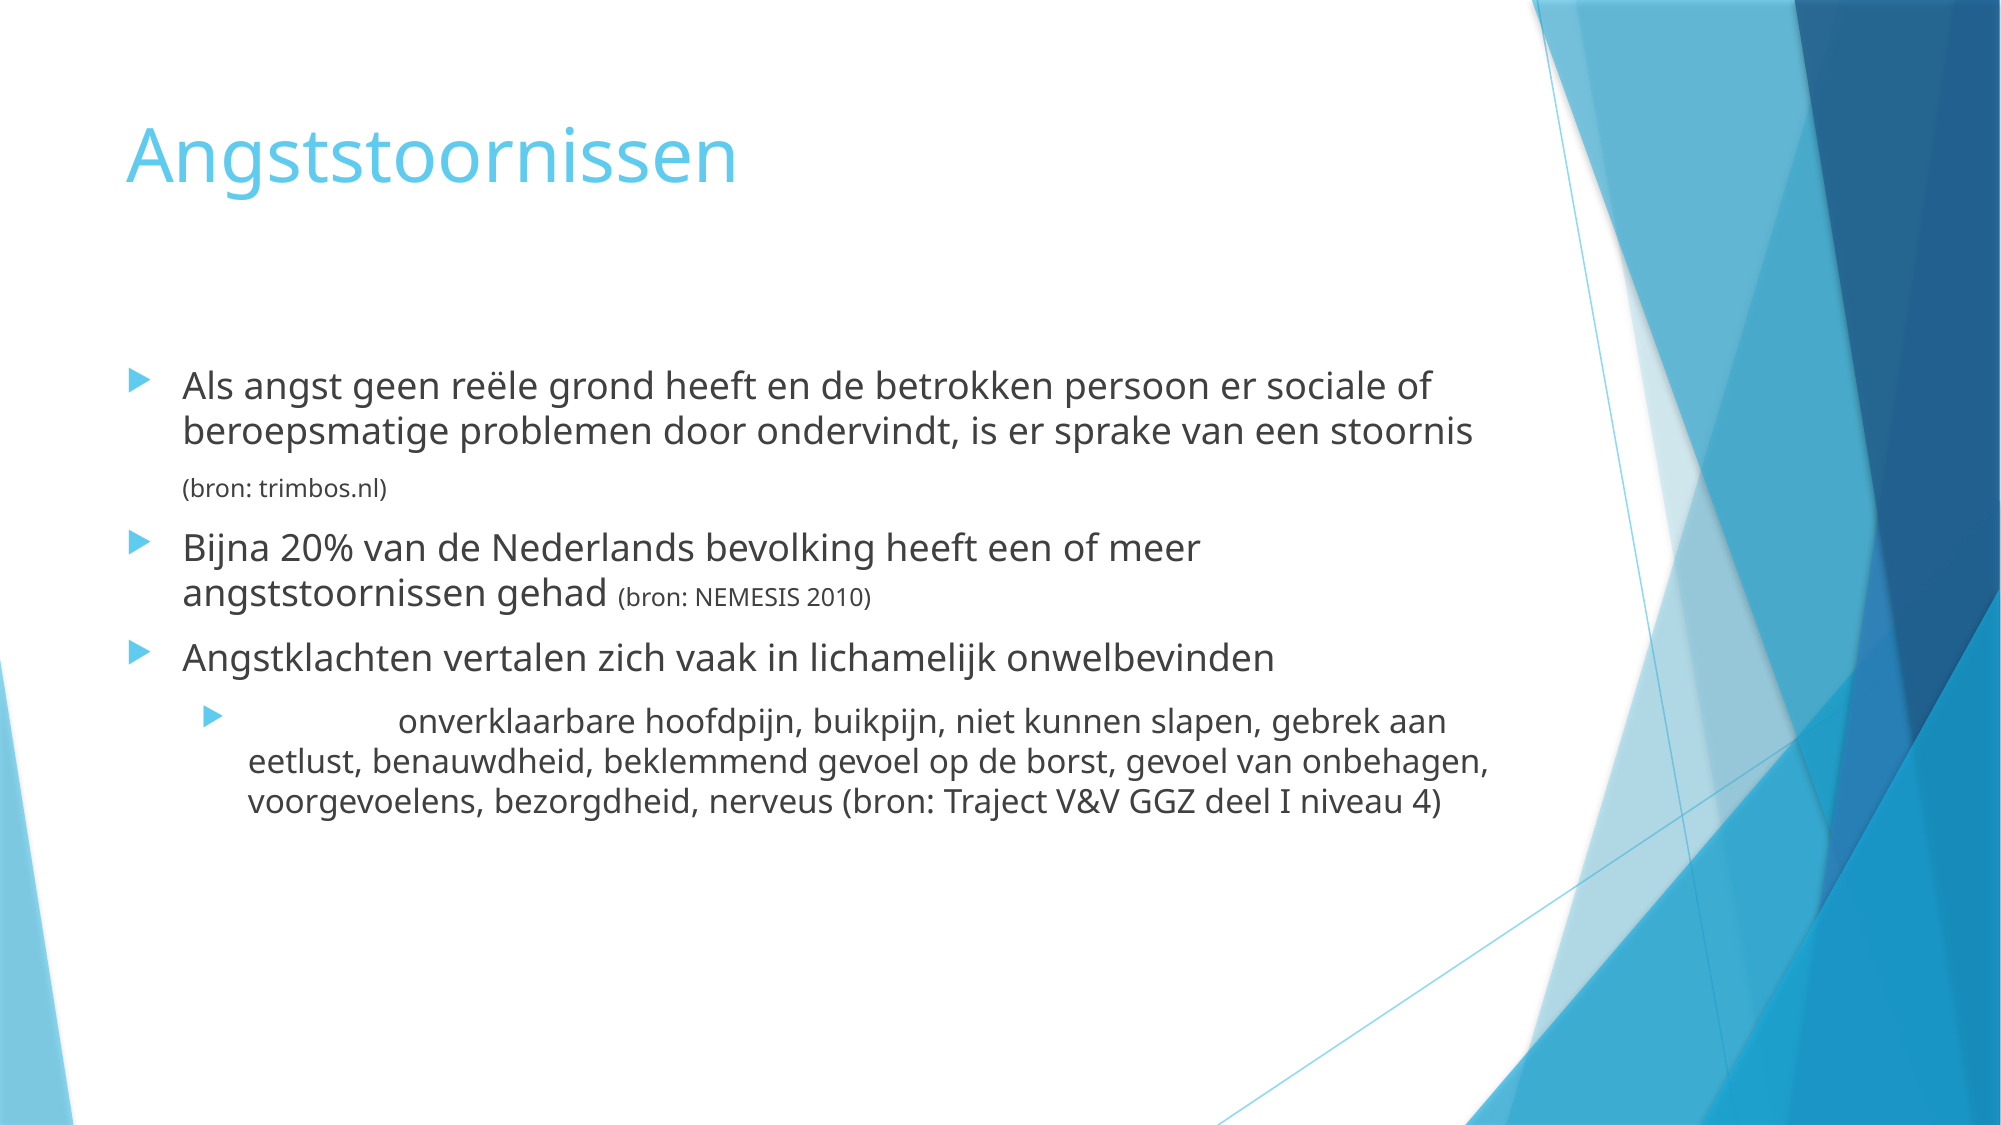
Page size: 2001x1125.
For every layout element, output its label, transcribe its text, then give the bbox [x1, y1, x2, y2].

title Angststoornissen [111, 99, 1522, 317]
list Als angst geen reële grond heeft en de betrokken persoon er sociale of beroepsmatige problemen door ondervindt, is er sprake van een stoornis (bron: trimbos.nl) Bijna 20% van de Nederlands bevolking heeft een of meer angststoornissen gehad (bron: NEMESIS 2010) Angstklachten vertalen zich vaak in lichamelijk onwelbevinden onverklaarbare hoofdpijn, buikpijn, niet kunnen slapen, gebrek aan eetlust, benauwdheid, beklemmend gevoel op de borst, gevoel van onbehagen, voorgevoelens, bezorgdheid, nerveus (bron: Traject V&V GGZ deel I niveau 4) [111, 354, 1522, 992]
